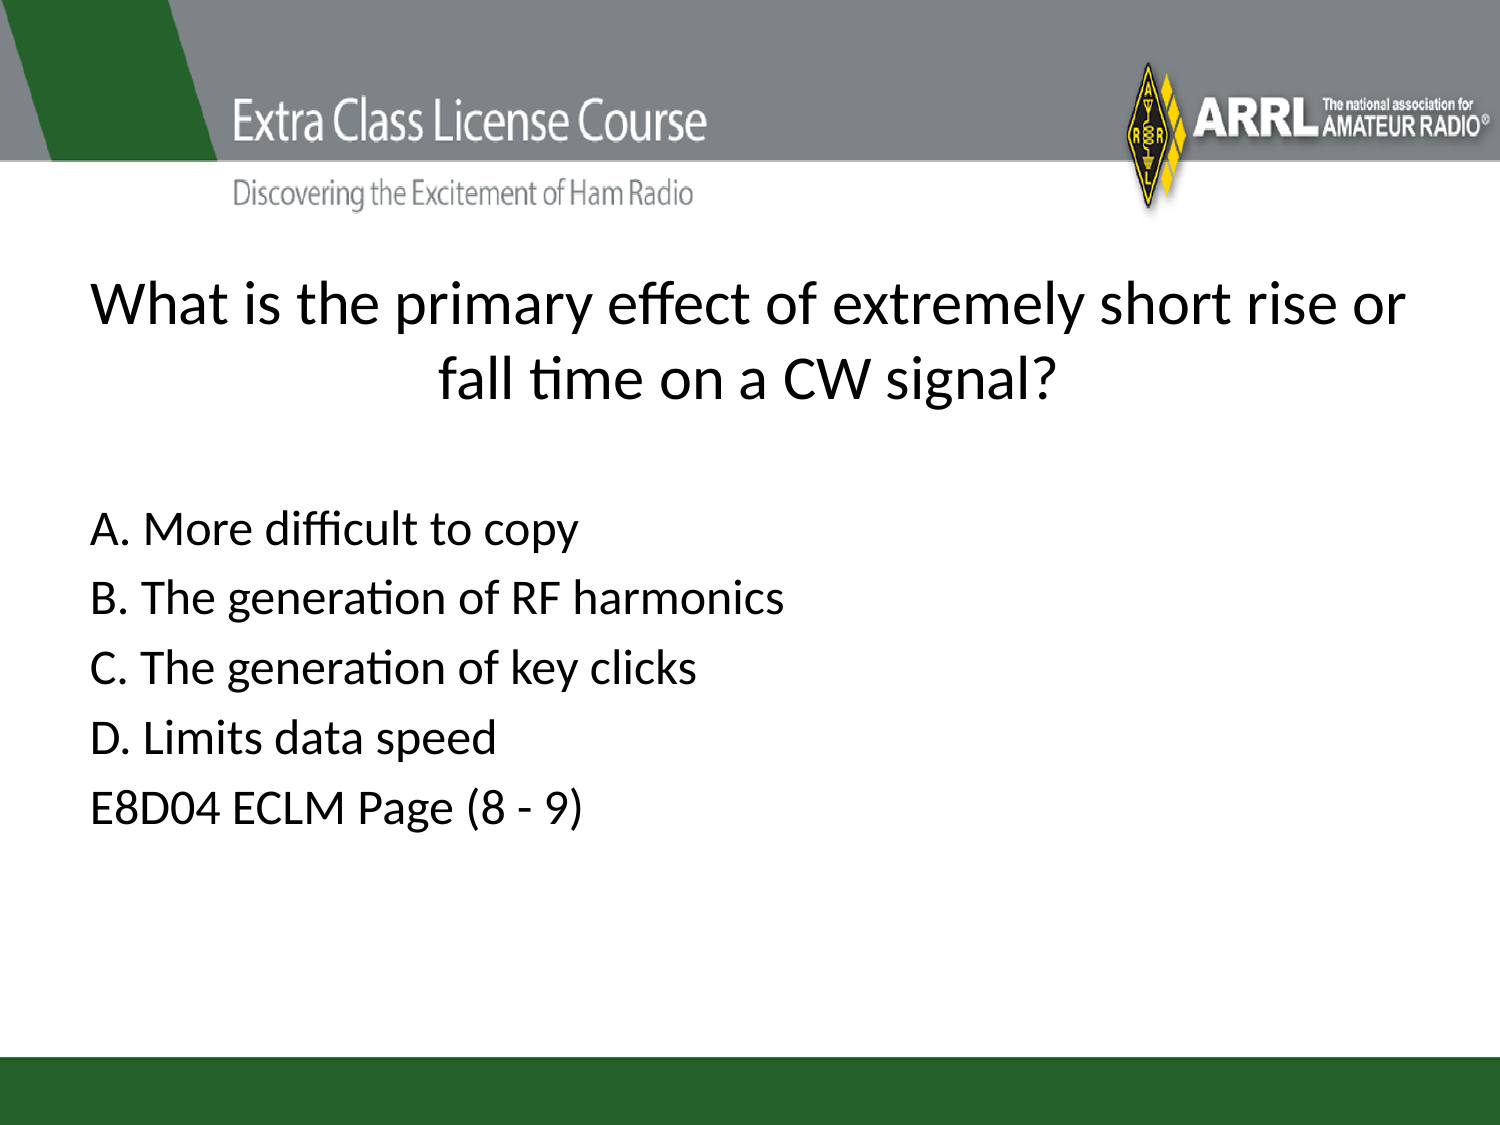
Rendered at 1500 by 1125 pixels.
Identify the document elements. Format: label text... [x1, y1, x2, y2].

list A. More difficult to copy B. The generation of RF harmonics C. The generation of key clicks D. Limits data speed E8D04 ECLM Page (8 - 9) [75, 487, 1425, 1005]
title What is the primary effect of extremely short rise or fall time on a CW signal? [75, 254, 1425, 435]
picture [0, 0, 1500, 1125]
